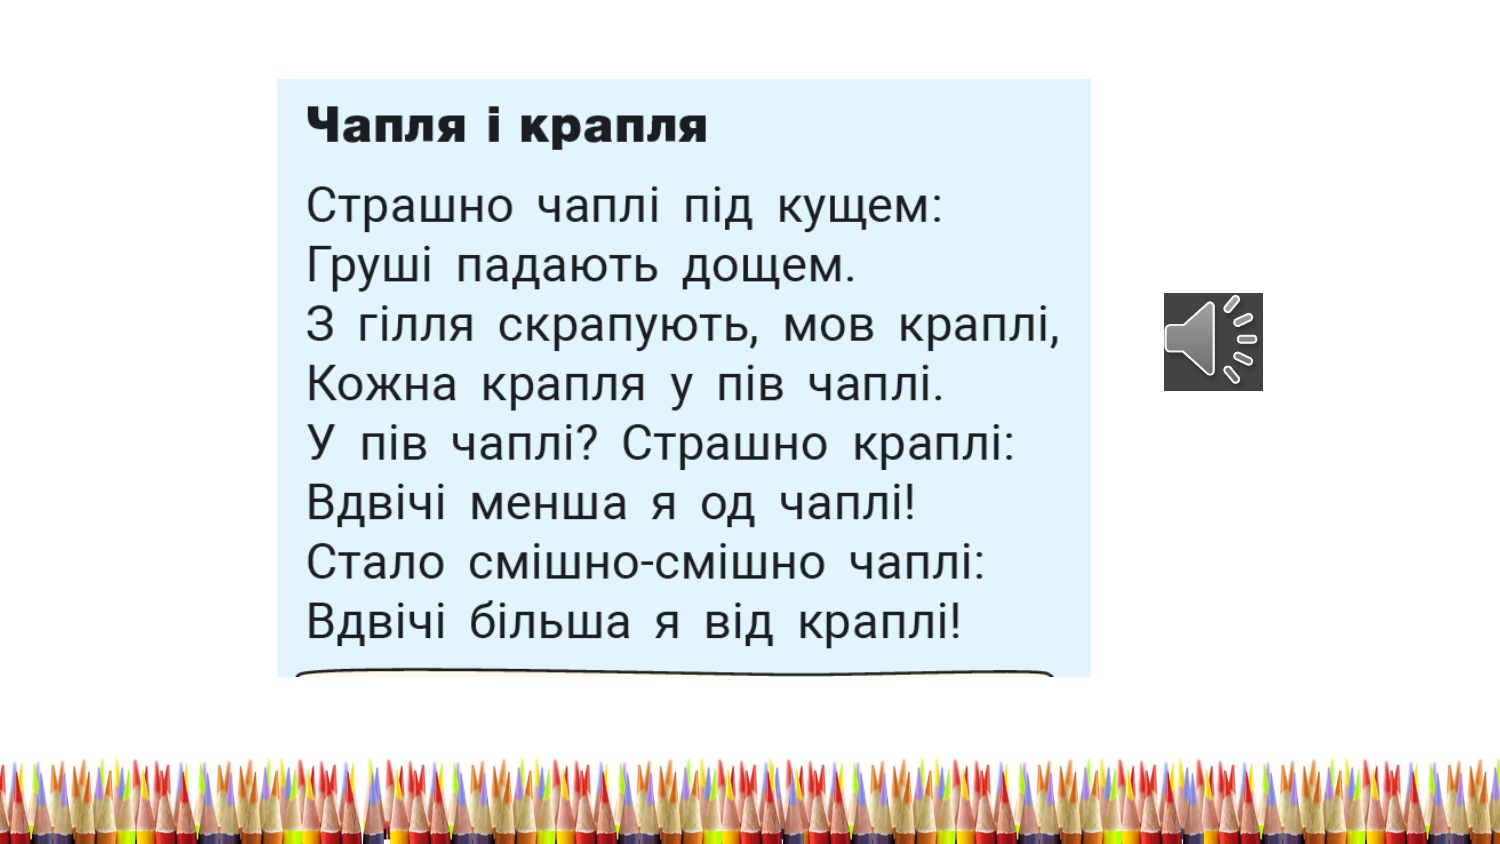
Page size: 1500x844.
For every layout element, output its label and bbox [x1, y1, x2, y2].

picture [1163, 291, 1264, 393]
picture [0, 756, 1500, 844]
picture [277, 79, 1092, 678]
